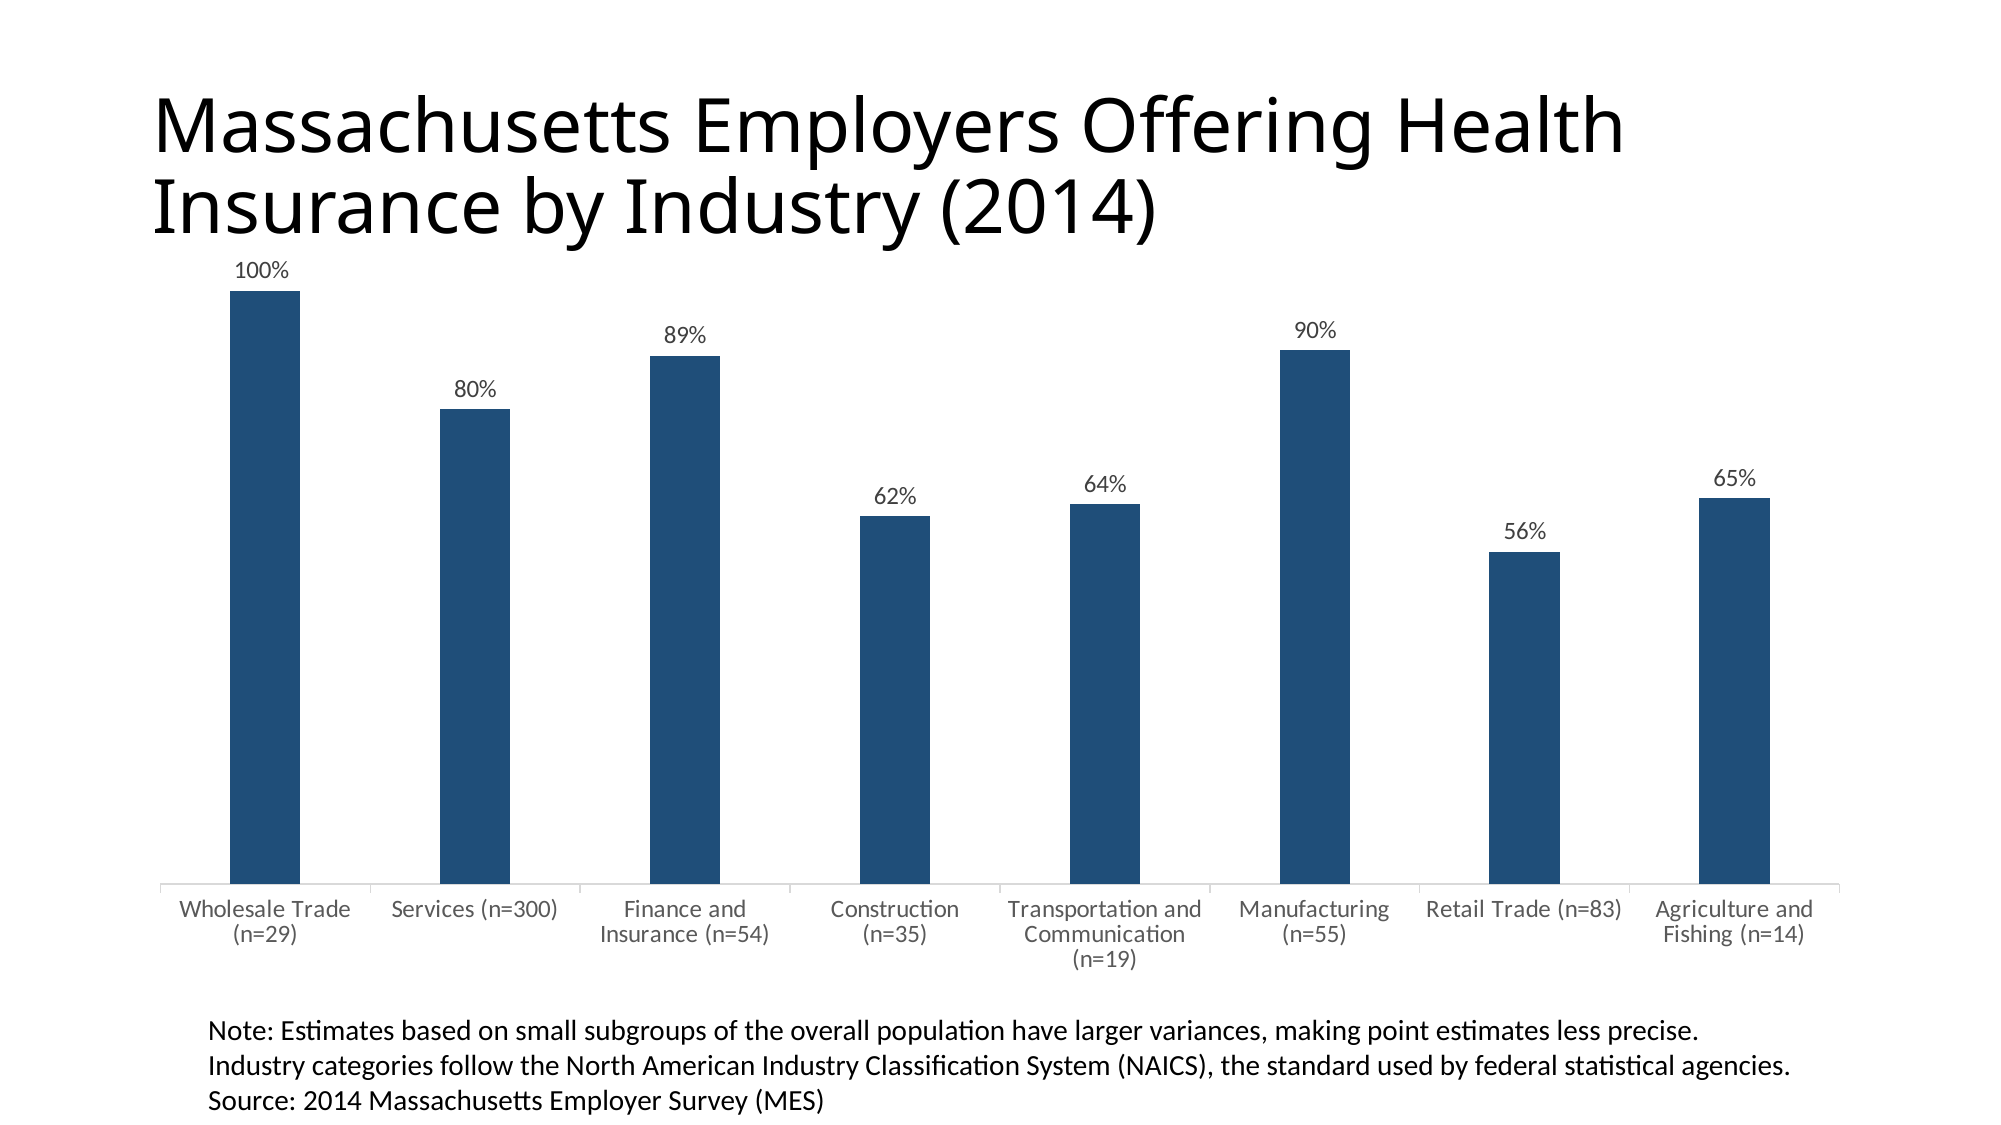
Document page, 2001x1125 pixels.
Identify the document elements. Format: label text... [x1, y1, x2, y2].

chart [137, 257, 1863, 1005]
text_box Note: Estimates based on small subgroups of the overall population have larger variances, making point estimates less precise. Industry categories follow the North American Industry Classification System (NAICS), the standard used by federal statistical agencies. Source: 2014 Massachusetts Employer Survey (MES) [193, 1005, 1863, 1124]
title Massachusetts Employers Offering Health Insurance by Industry (2014) [137, 59, 1863, 257]
